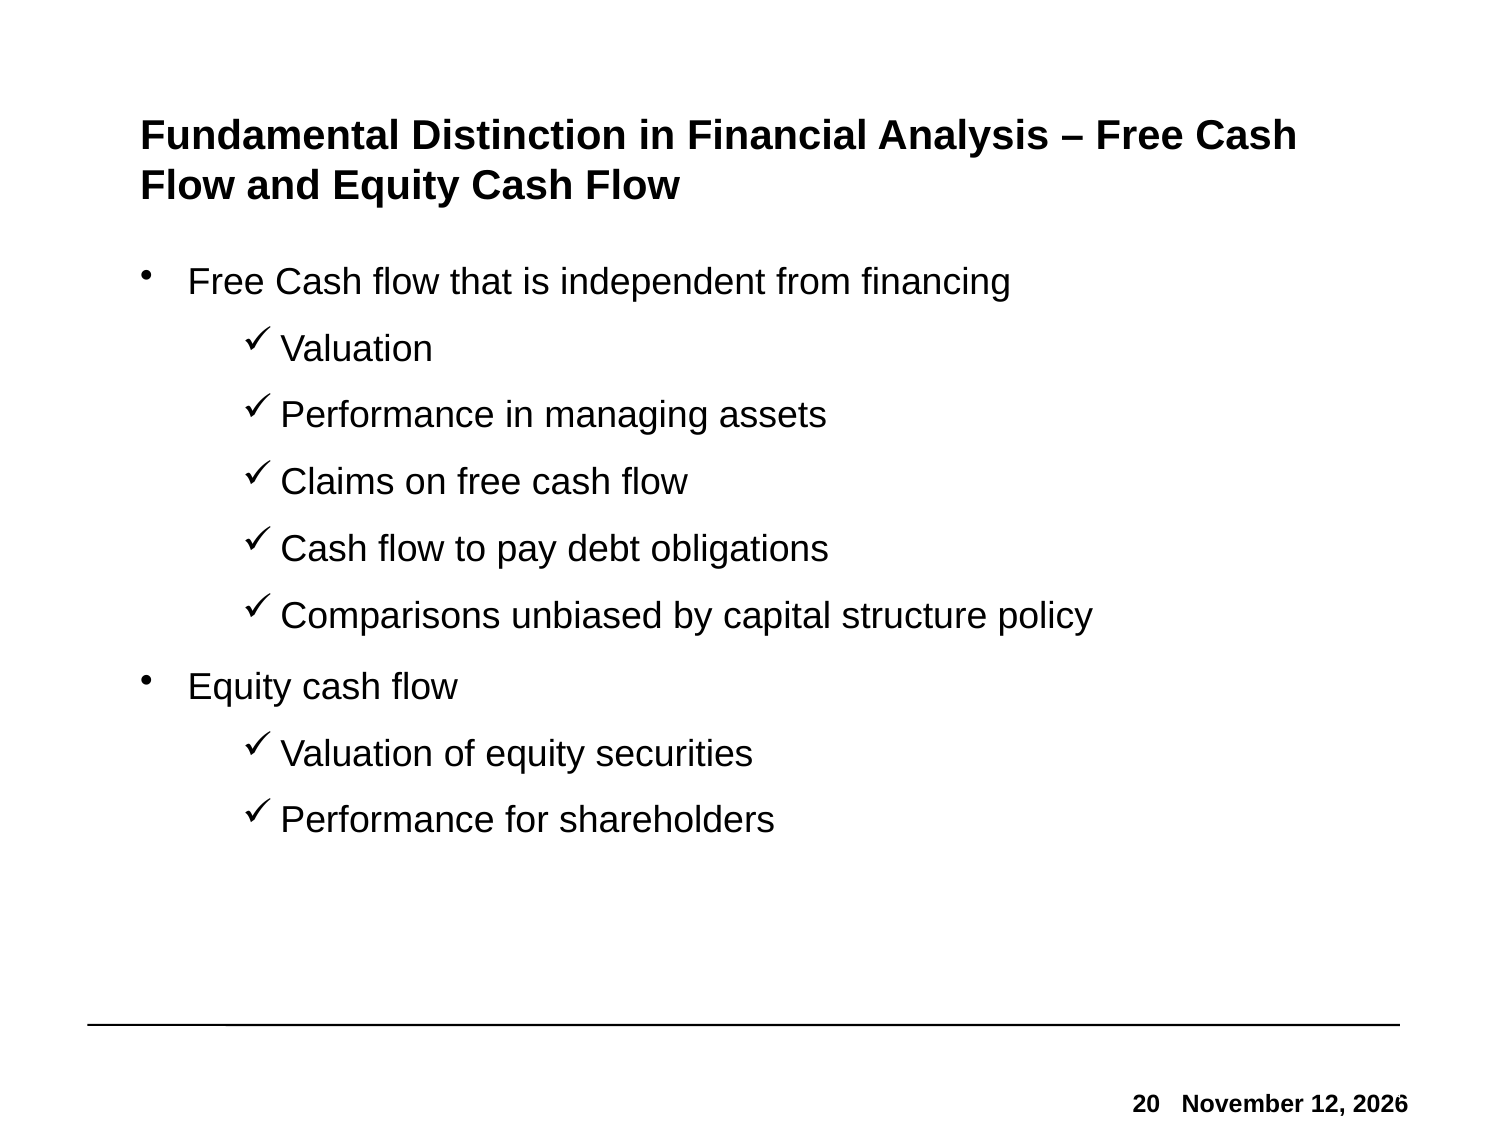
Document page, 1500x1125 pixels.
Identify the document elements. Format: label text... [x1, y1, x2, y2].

title Fundamental Distinction in Financial Analysis – Free Cash Flow and Equity Cash Flow [124, 99, 1401, 226]
list Free Cash flow that is independent from financing Valuation Performance in managing assets Claims on free cash flow Cash flow to pay debt obligations Comparisons unbiased by capital structure policy Equity cash flow Valuation of equity securities Performance for shareholders [124, 249, 1426, 1013]
